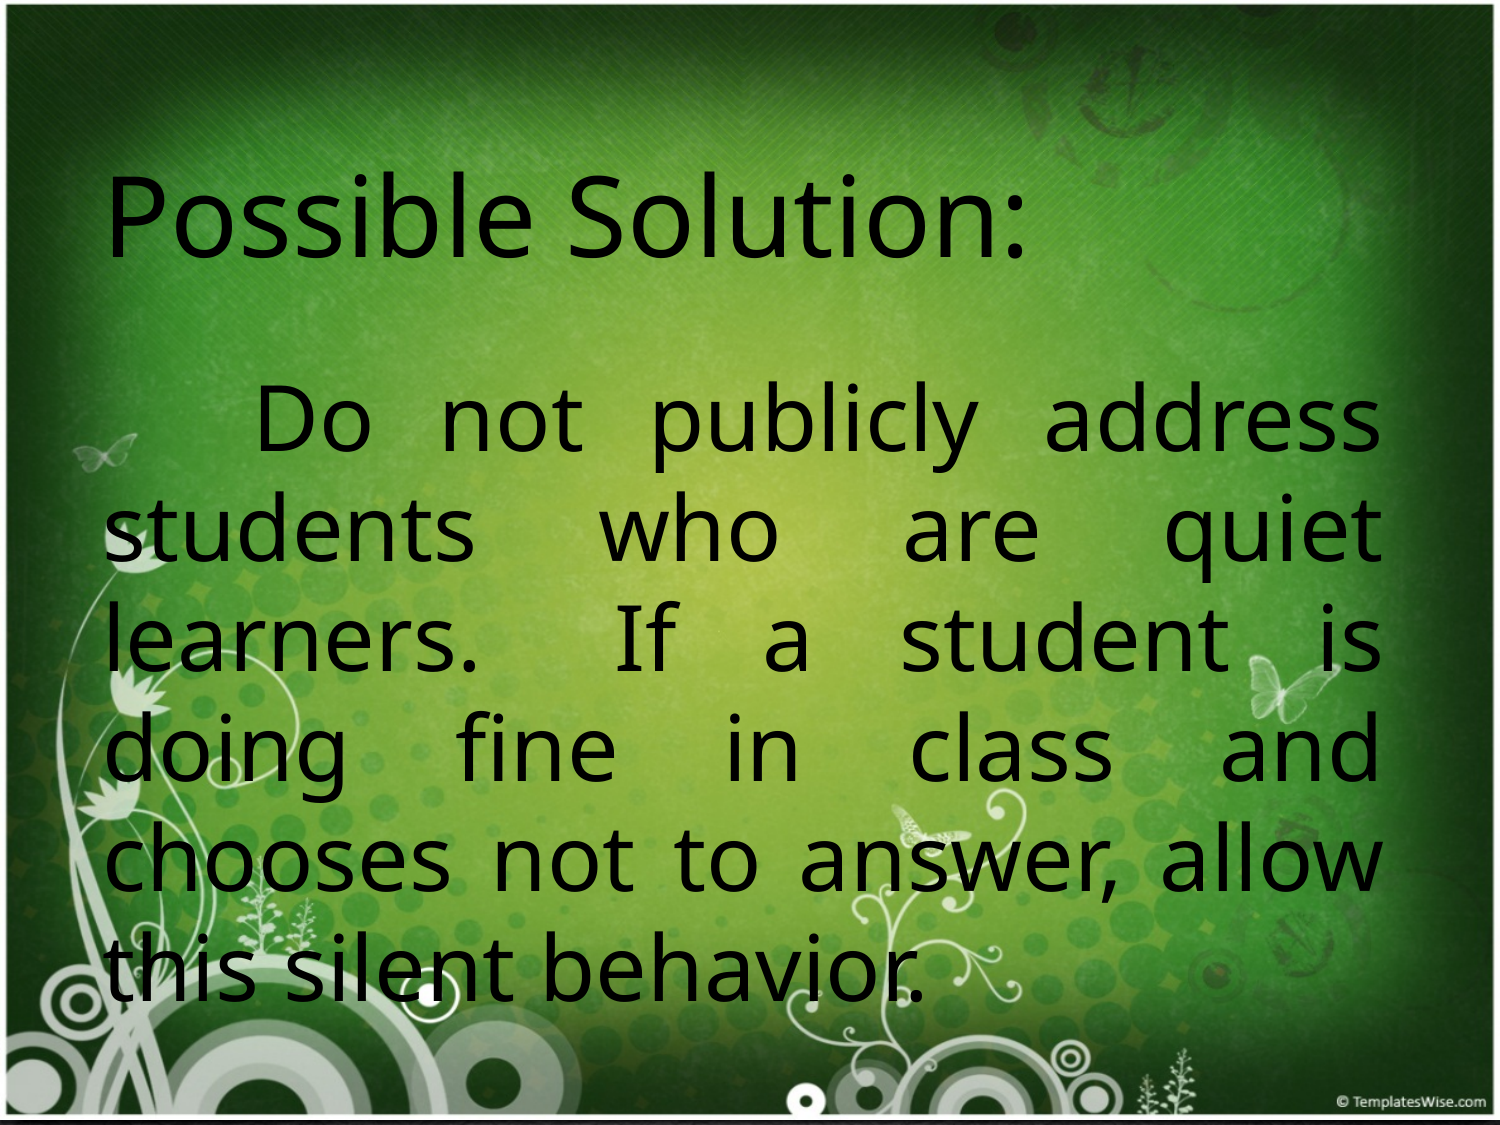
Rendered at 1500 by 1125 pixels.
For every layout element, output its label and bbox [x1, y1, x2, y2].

picture [0, 1121, 1500, 1125]
list [0, 0, 1500, 1121]
